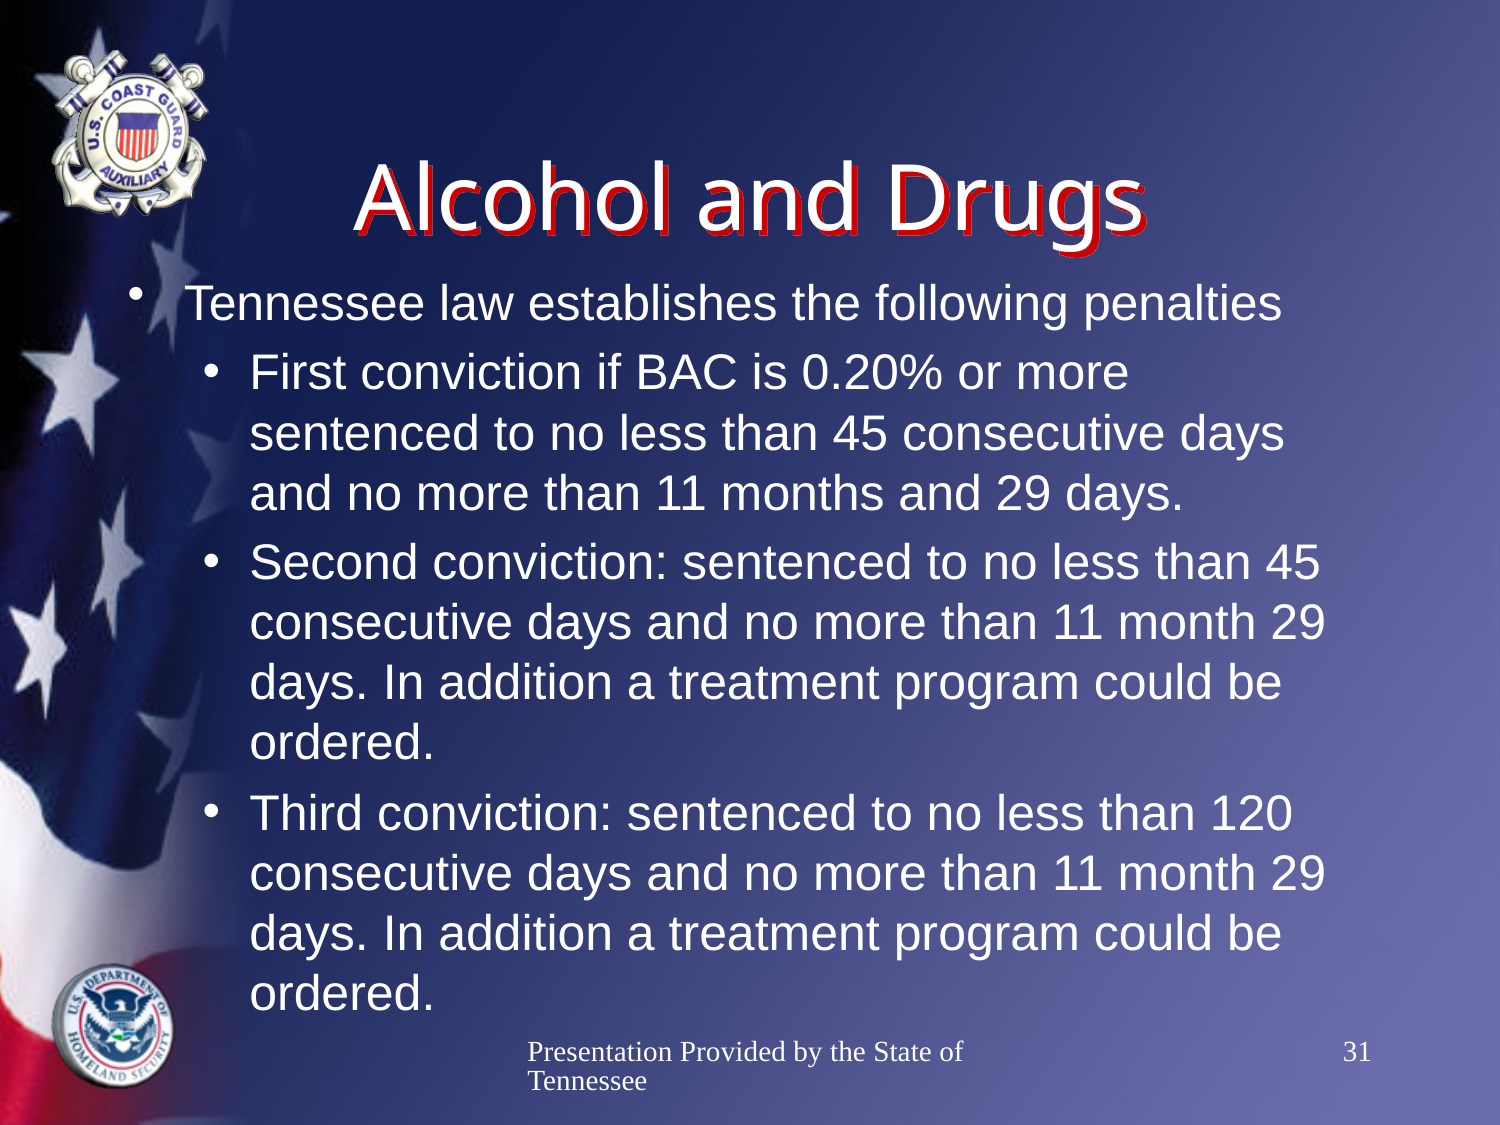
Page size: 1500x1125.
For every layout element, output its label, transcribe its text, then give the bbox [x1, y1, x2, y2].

title Alcohol and Drugs [112, 99, 1388, 262]
footer Presentation Provided by the State of Tennessee [512, 1025, 988, 1100]
list Tennessee law establishes the following penalties First conviction if BAC is 0.20% or more sentenced to no less than 45 consecutive days and no more than 11 months and 29 days. Second conviction: sentenced to no less than 45 consecutive days and no more than 11 month 29 days. In addition a treatment program could be ordered. Third conviction: sentenced to no less than 120 consecutive days and no more than 11 month 29 days. In addition a treatment program could be ordered. [112, 262, 1388, 1025]
picture [0, 0, 1500, 1125]
slide_number 31 [1074, 1025, 1388, 1100]
